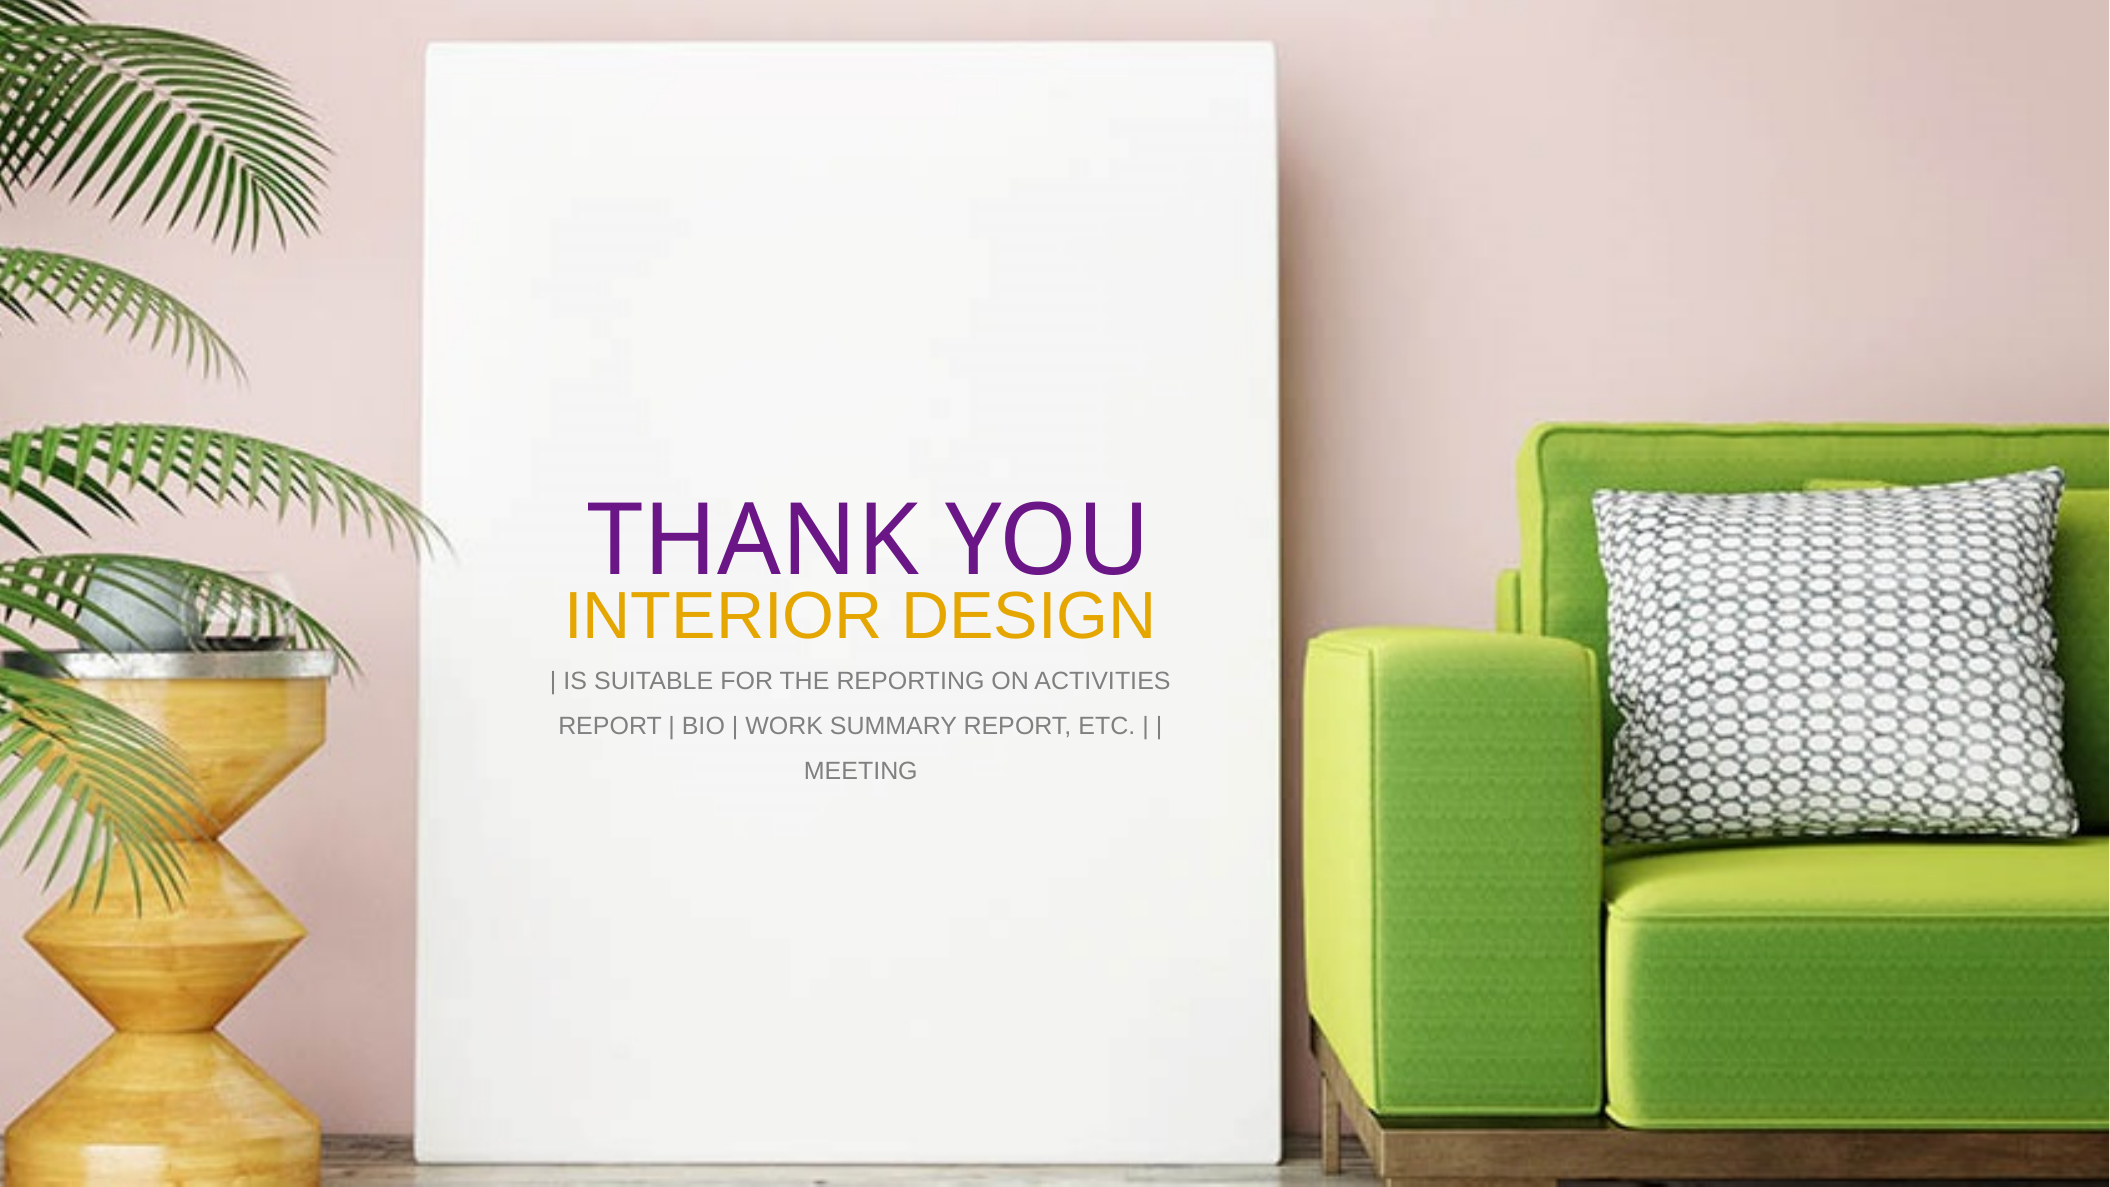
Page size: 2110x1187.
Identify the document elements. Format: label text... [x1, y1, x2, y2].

text_box INTERIOR DESIGN [471, 564, 1251, 659]
text_box thank you [494, 466, 1245, 602]
text_box | is suitable for the reporting on activities report | bio | work summary report, etc. | | meeting [485, 642, 1236, 792]
text_box [0, 0, 2110, 1187]
